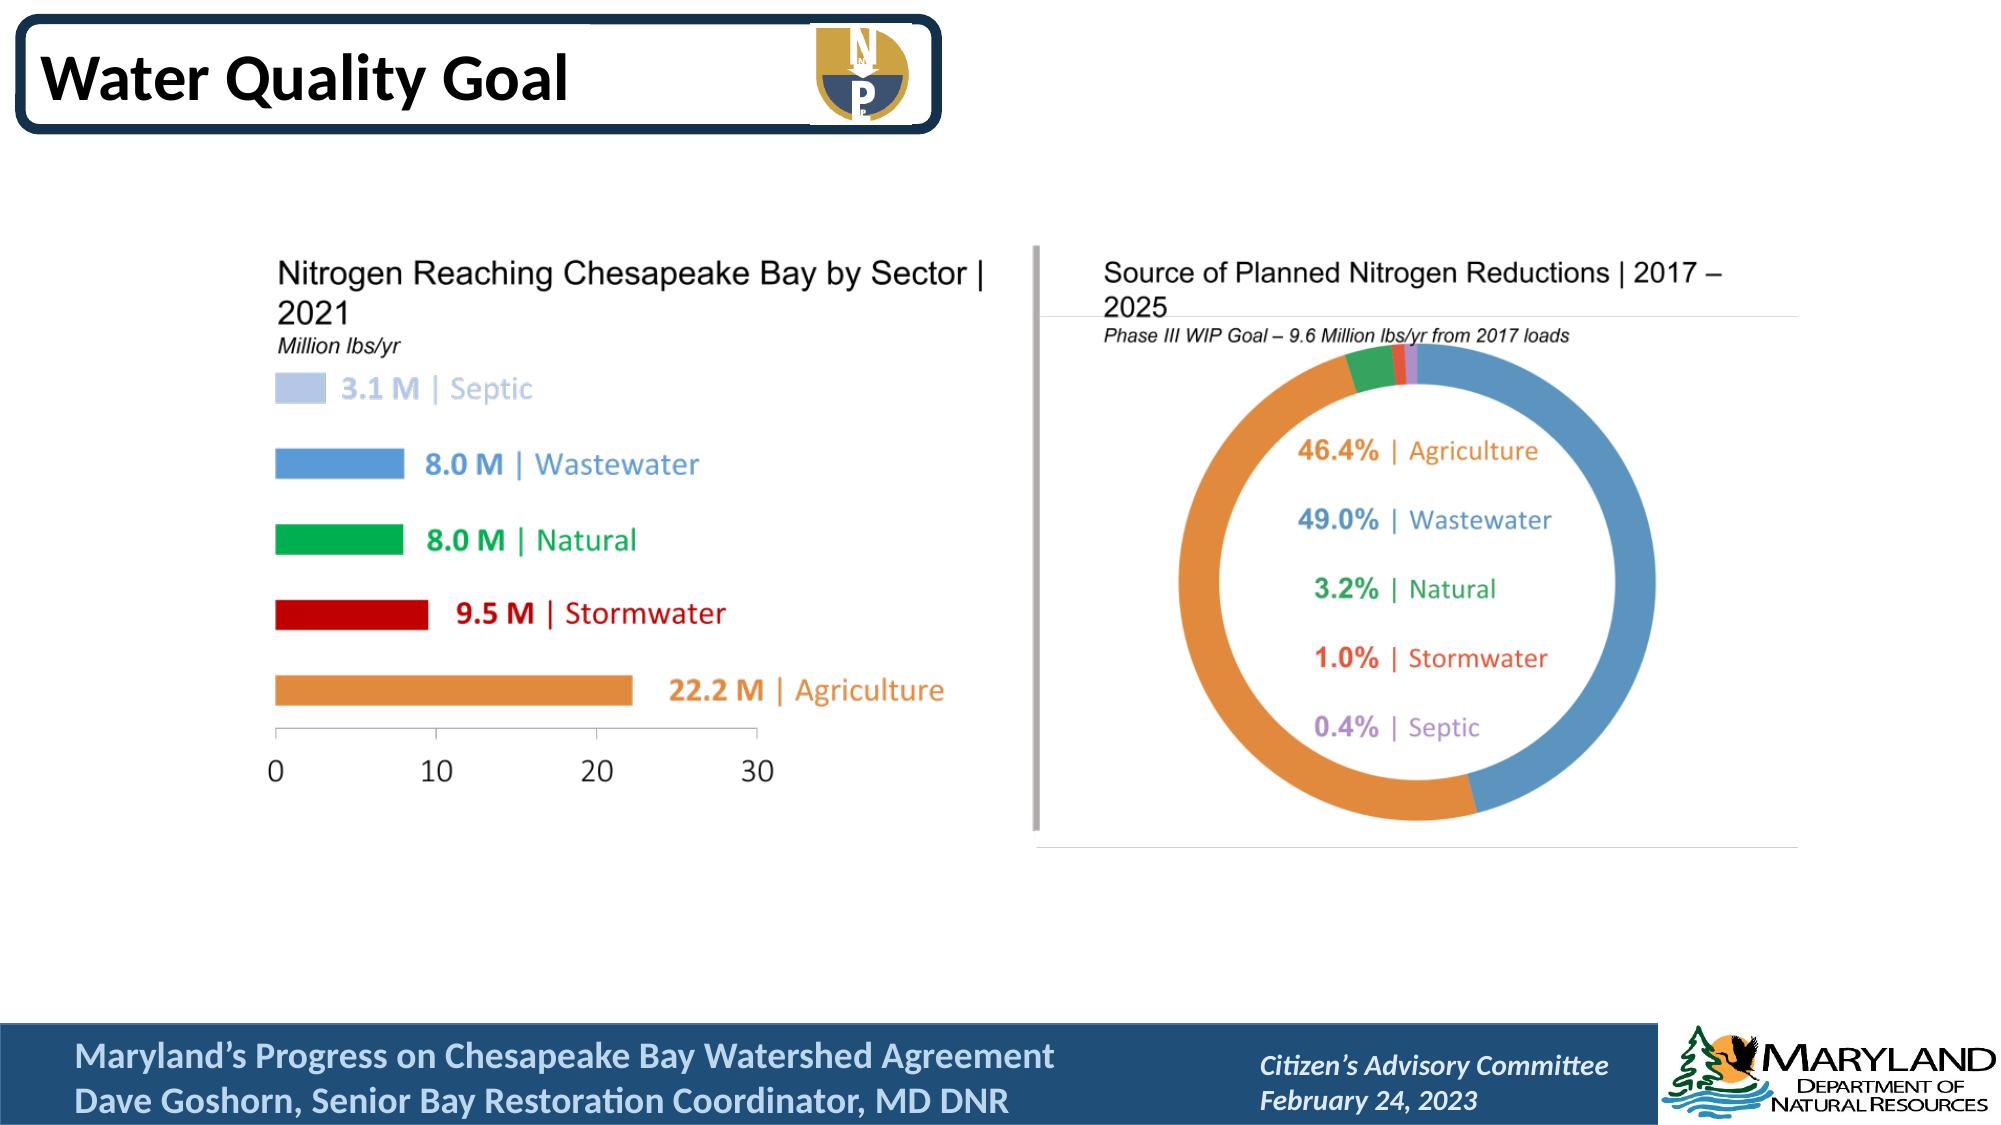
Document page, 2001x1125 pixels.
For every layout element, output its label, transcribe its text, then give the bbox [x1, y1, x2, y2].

text_box Water Quality Goal [19, 17, 938, 131]
picture [239, 137, 1816, 1007]
picture [809, 23, 912, 125]
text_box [0, 1021, 2000, 1125]
